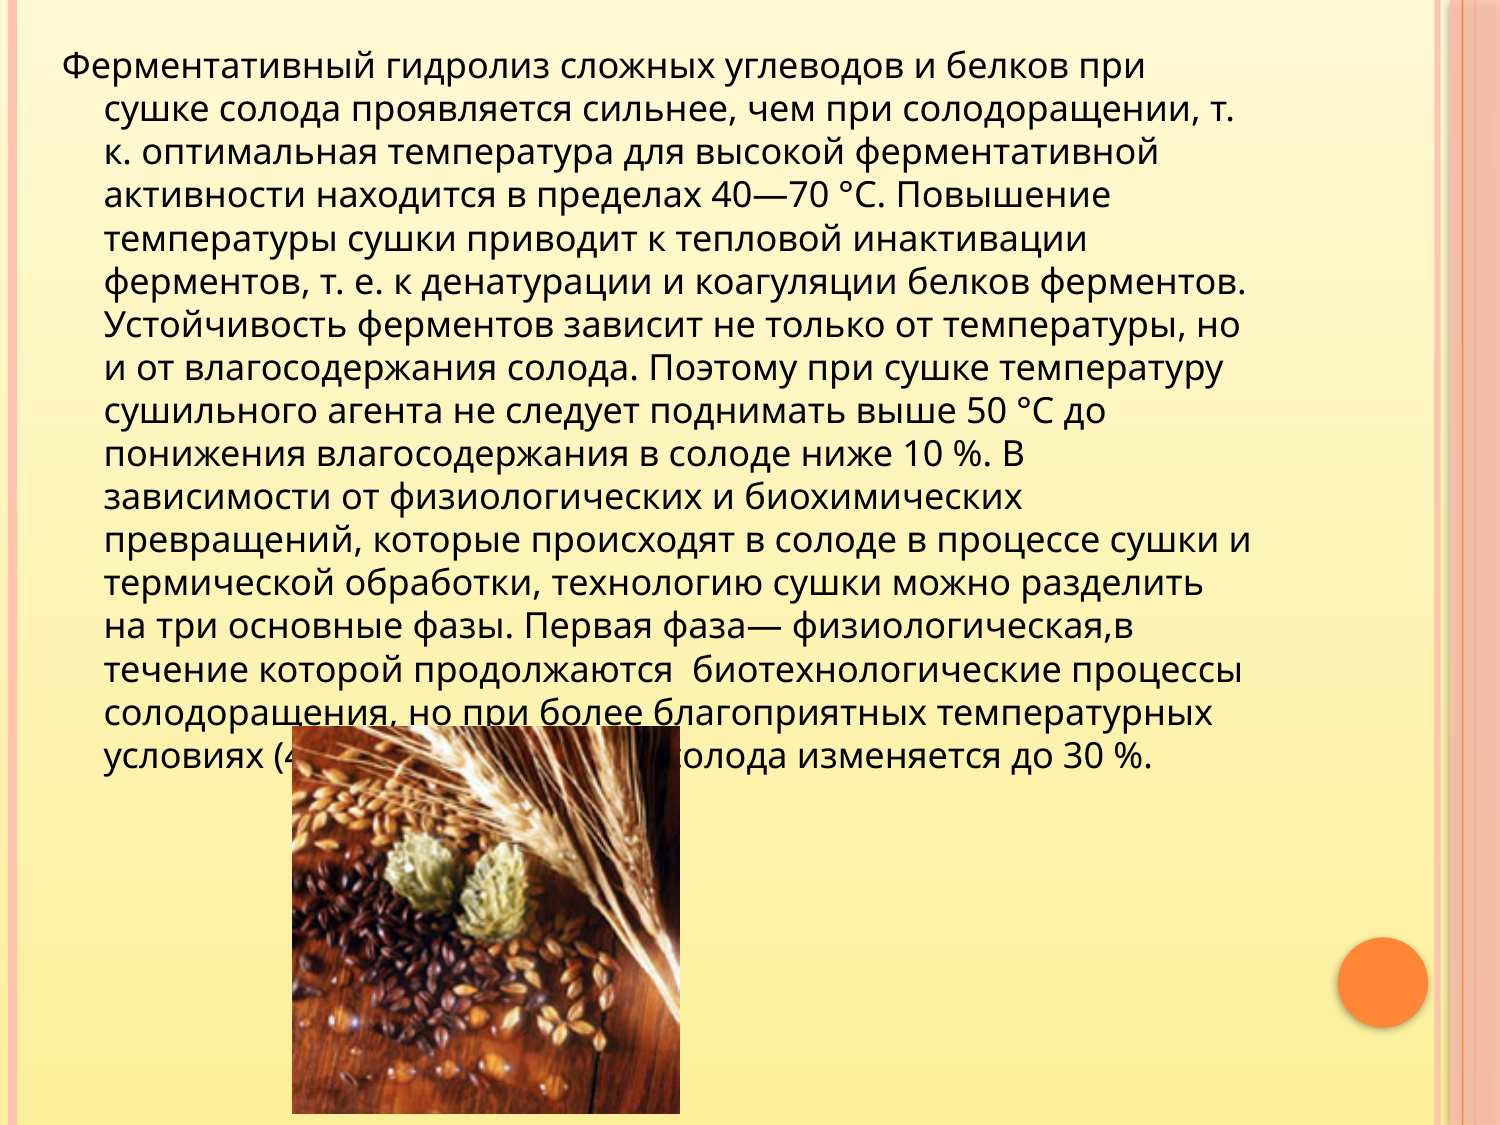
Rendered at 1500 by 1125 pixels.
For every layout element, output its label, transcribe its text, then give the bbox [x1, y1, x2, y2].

picture [292, 725, 681, 1114]
list Ферментативный гидролиз сложных углеводов и белков при сушке солода проявляется сильнее, чем при солодоращении, т. к. оптимальная температура для высокой ферментативной активности находится в пределах 40—70 °С. Повышение температуры сушки приводит к тепловой инактивации ферментов, т. е. к денатурации и коагуляции белков ферментов. Устойчивость ферментов зависит не только от температуры, но и от влагосодержания солода. Поэтому при сушке температуру сушильного агента не следует поднимать выше 50 °С до понижения влагосодержания в солоде ниже 10 %. В зависимости от физиологических и биохимических превращений, которые происходят в солоде в процессе сушки и термической обработки, технологию сушки можно разделить на три основные фазы. Первая фаза— физиологическая,в течение которой продолжаются биотехнологические процессы солодоращения, но при более благоприятных температурных условиях (40—45 С). Влажность солода изменяется до 30 %. [46, 34, 1273, 835]
